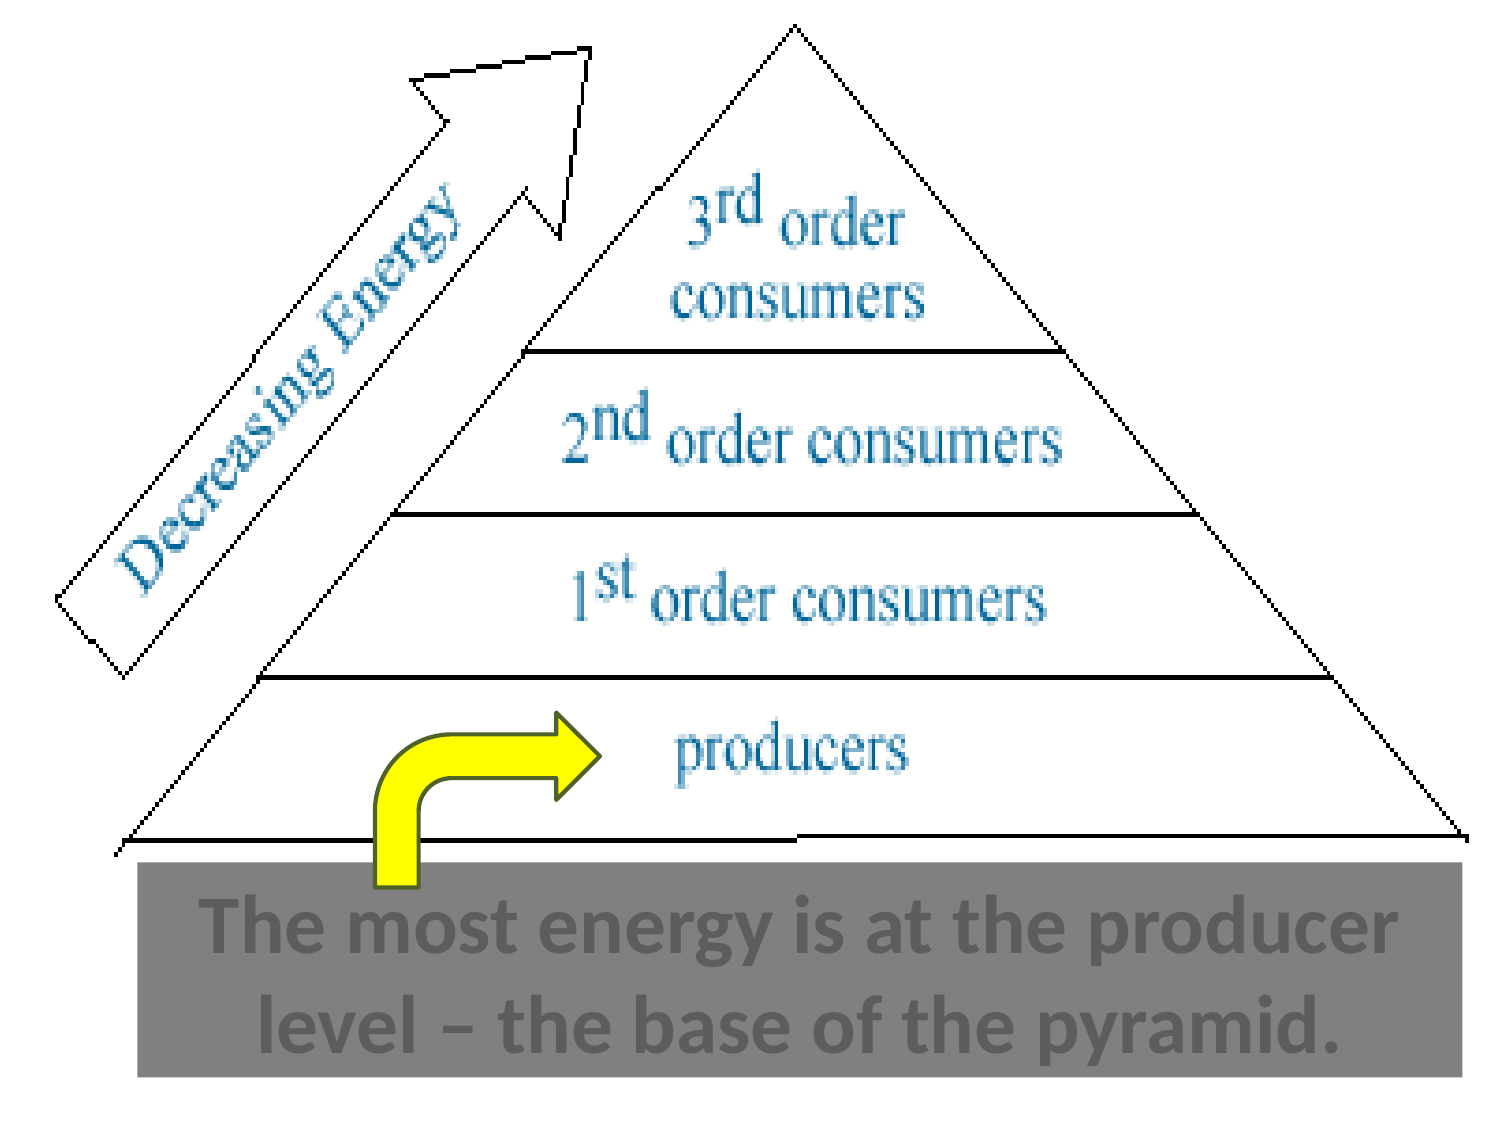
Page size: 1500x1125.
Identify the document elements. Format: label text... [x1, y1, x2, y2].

text_box [372, 866, 421, 890]
picture [55, 24, 1469, 857]
text_box The most energy is at the producer level – the base of the pyramid. [137, 865, 1463, 1078]
